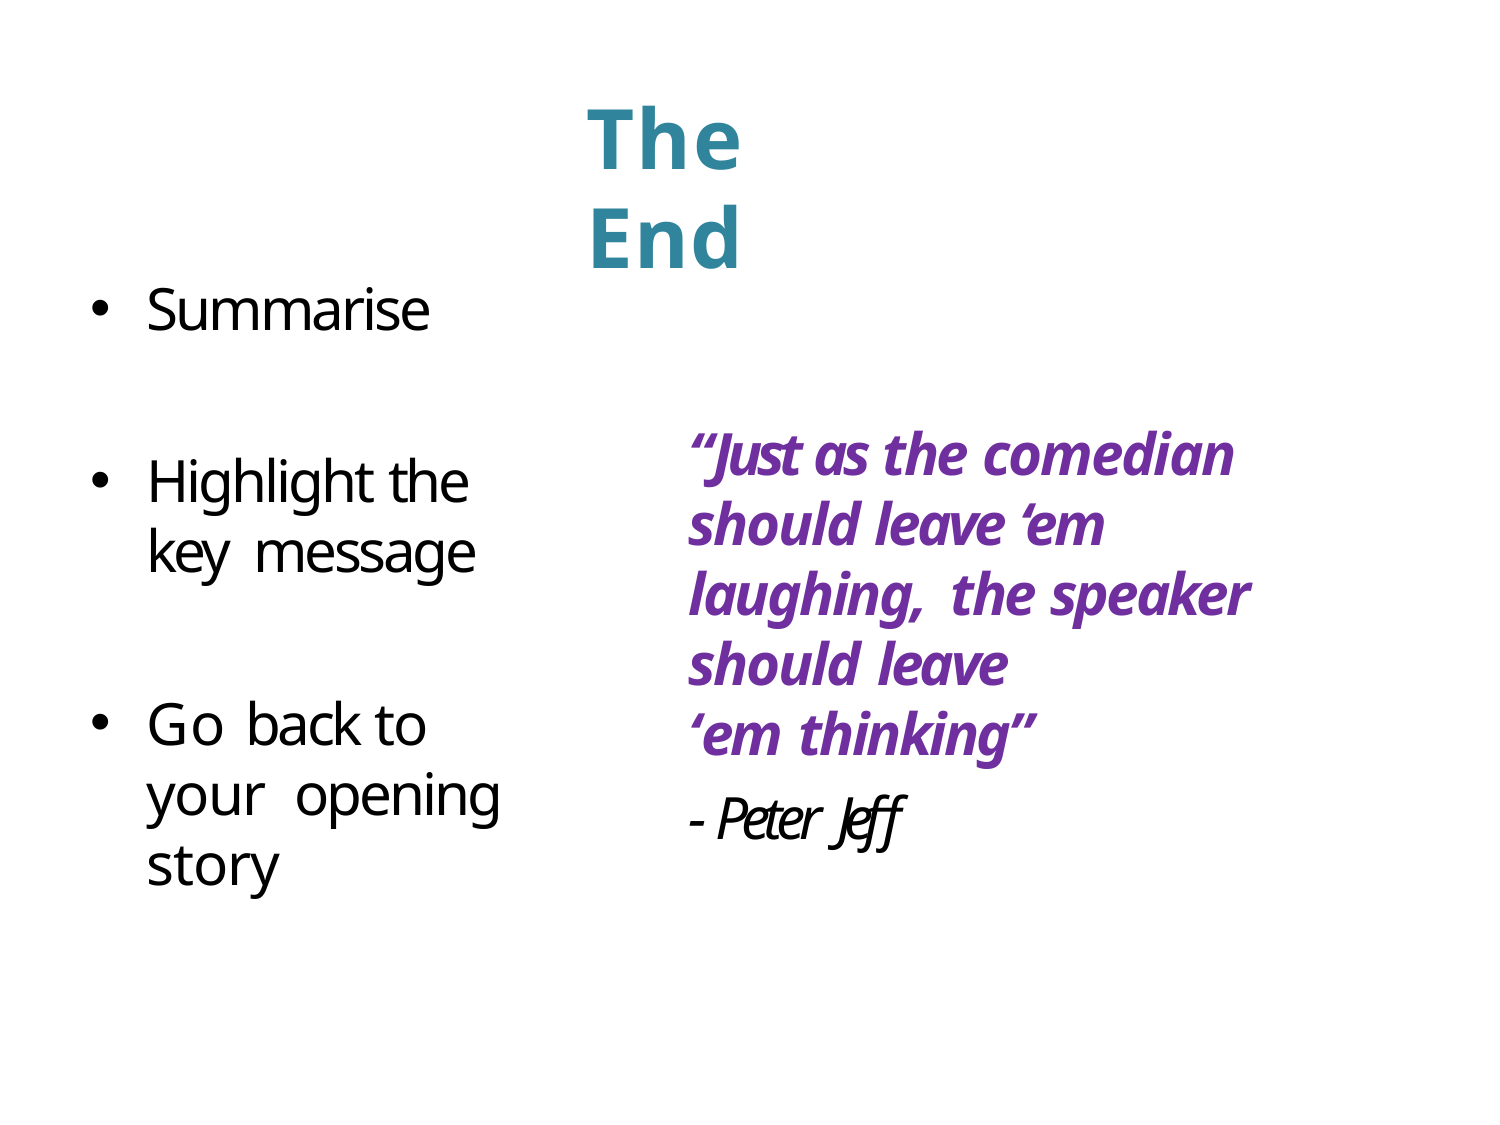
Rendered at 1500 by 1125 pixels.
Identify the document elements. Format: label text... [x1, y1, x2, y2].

text_box “Just as the comedian should leave ‘em laughing, the speaker should leave ‘em thinking” - Peter Jeff [686, 415, 1357, 852]
text_box Summarise Highlight the key message Go back to your opening story [87, 270, 545, 897]
title The End [584, 83, 917, 286]
